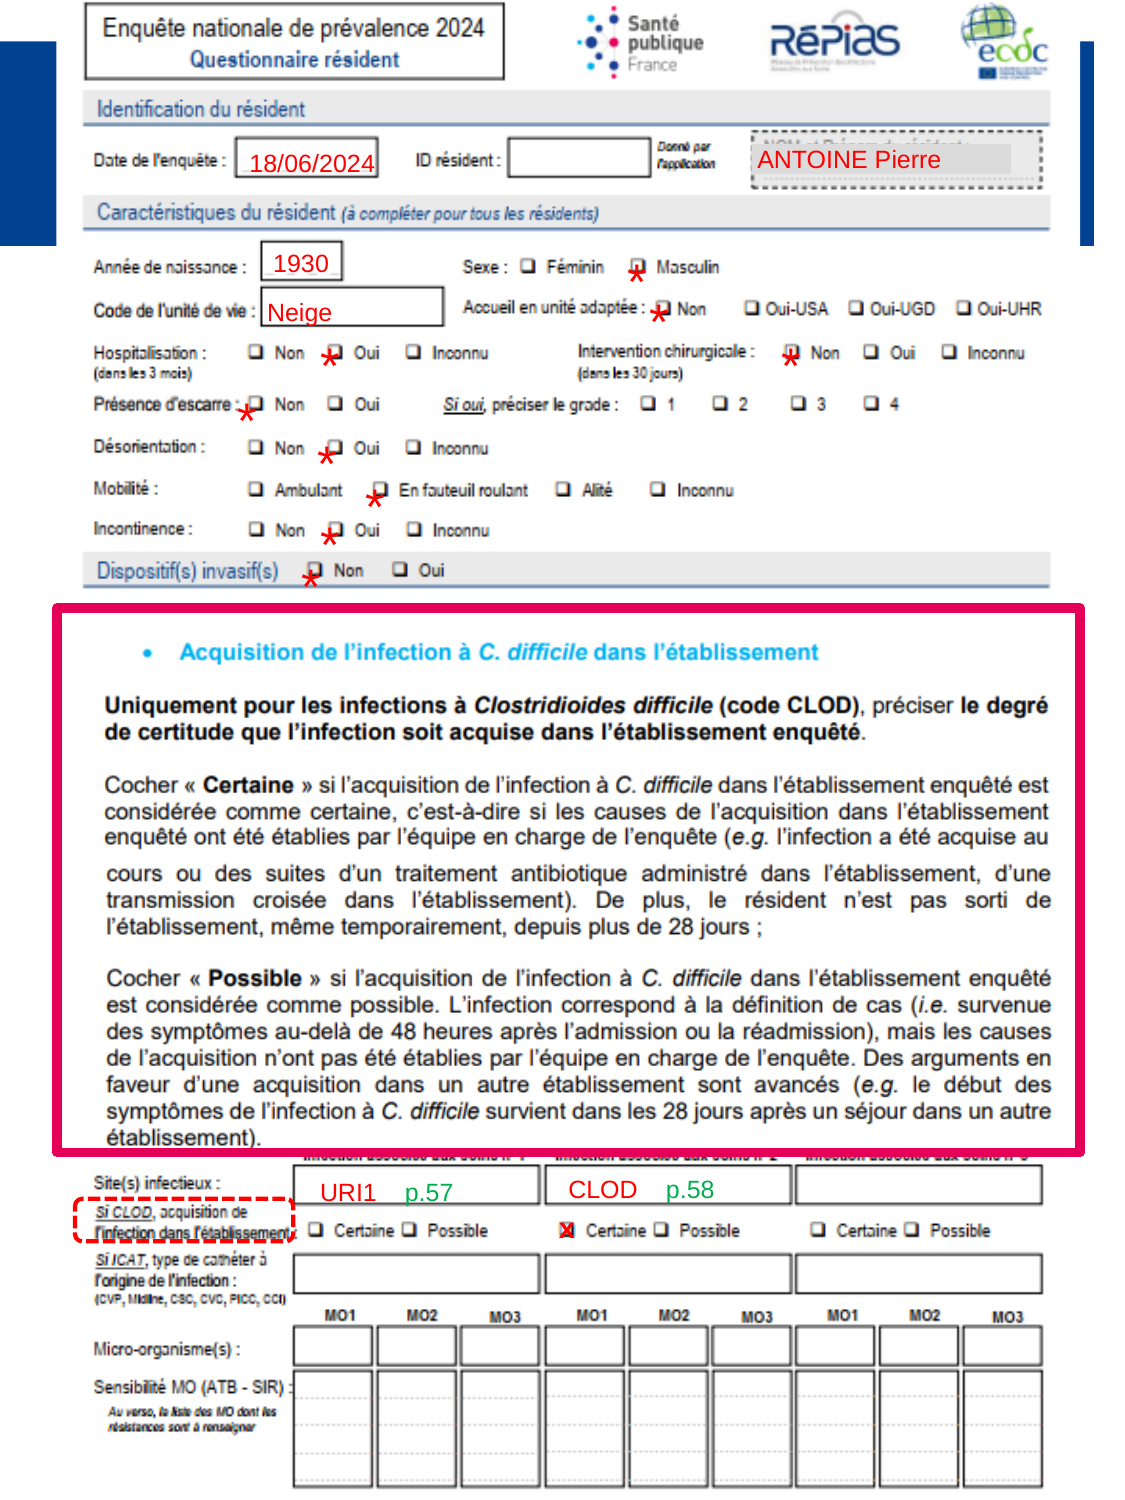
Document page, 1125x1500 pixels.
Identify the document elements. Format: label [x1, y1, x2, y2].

text_box [53, 607, 1081, 1153]
picture [55, 1153, 1081, 1496]
picture [55, 0, 1081, 607]
